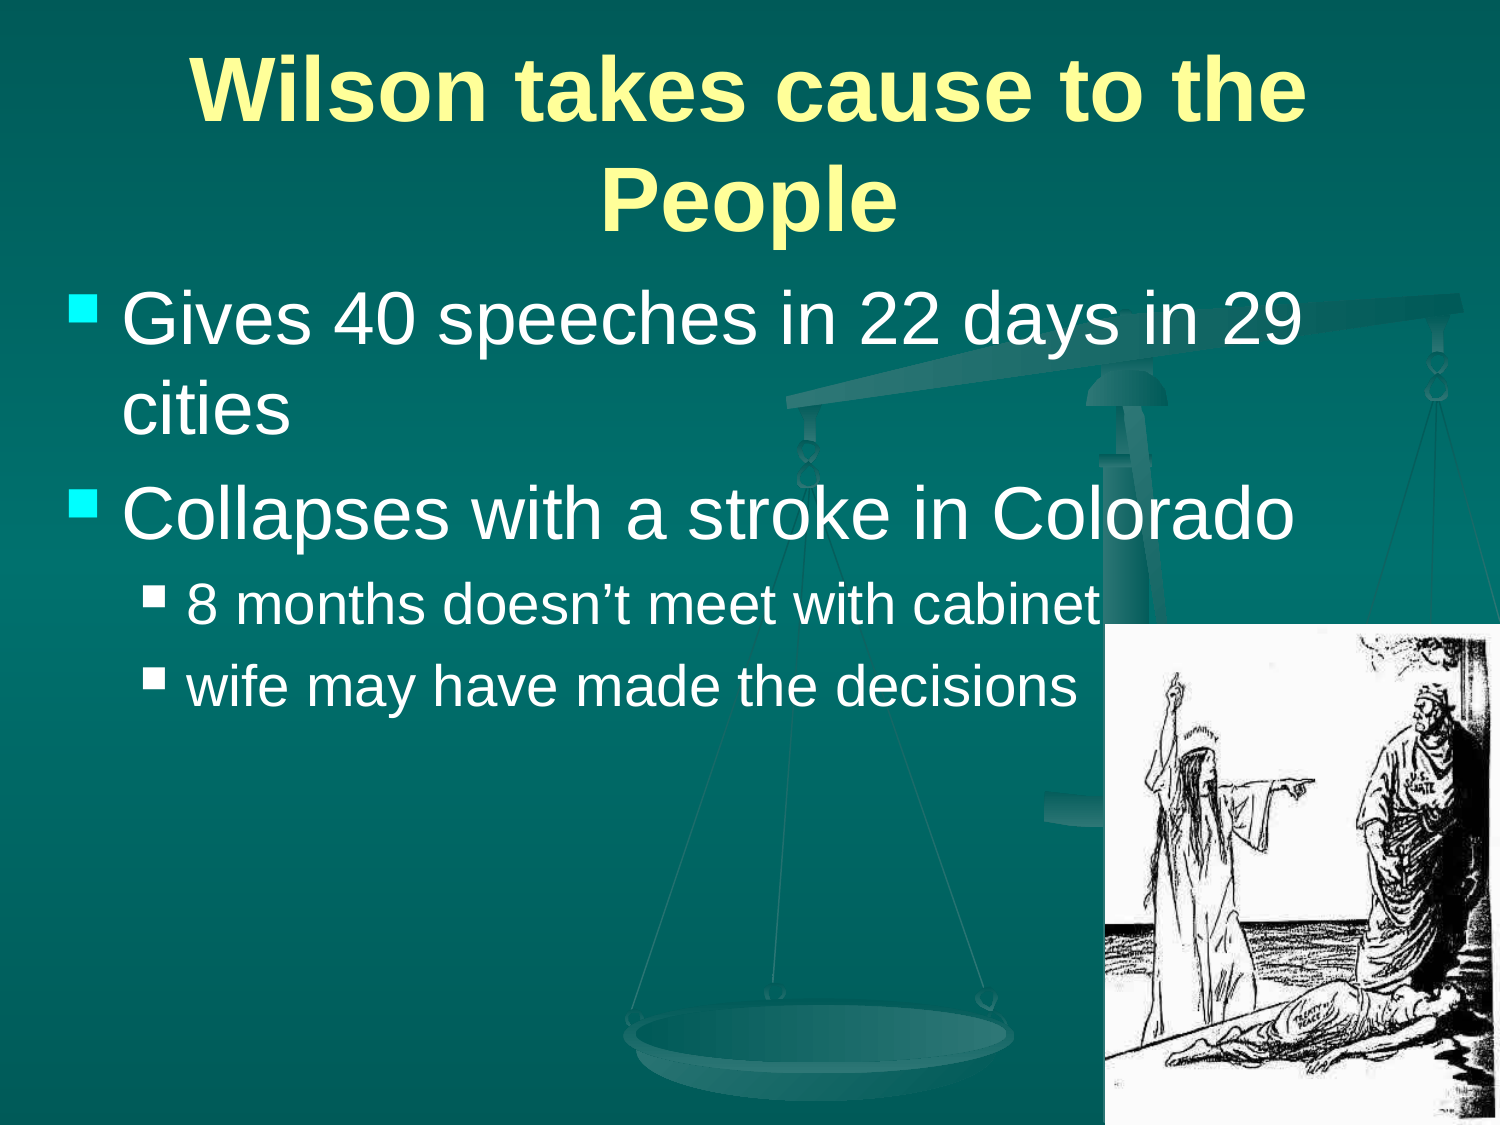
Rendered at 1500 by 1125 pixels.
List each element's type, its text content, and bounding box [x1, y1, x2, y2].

list Gives 40 speeches in 22 days in 29 cities Collapses with a stroke in Colorado 8 months doesn’t meet with cabinet wife may have made the decisions [49, 262, 1401, 1006]
title Wilson takes cause to the People [74, 45, 1426, 234]
picture [1104, 624, 1500, 1125]
